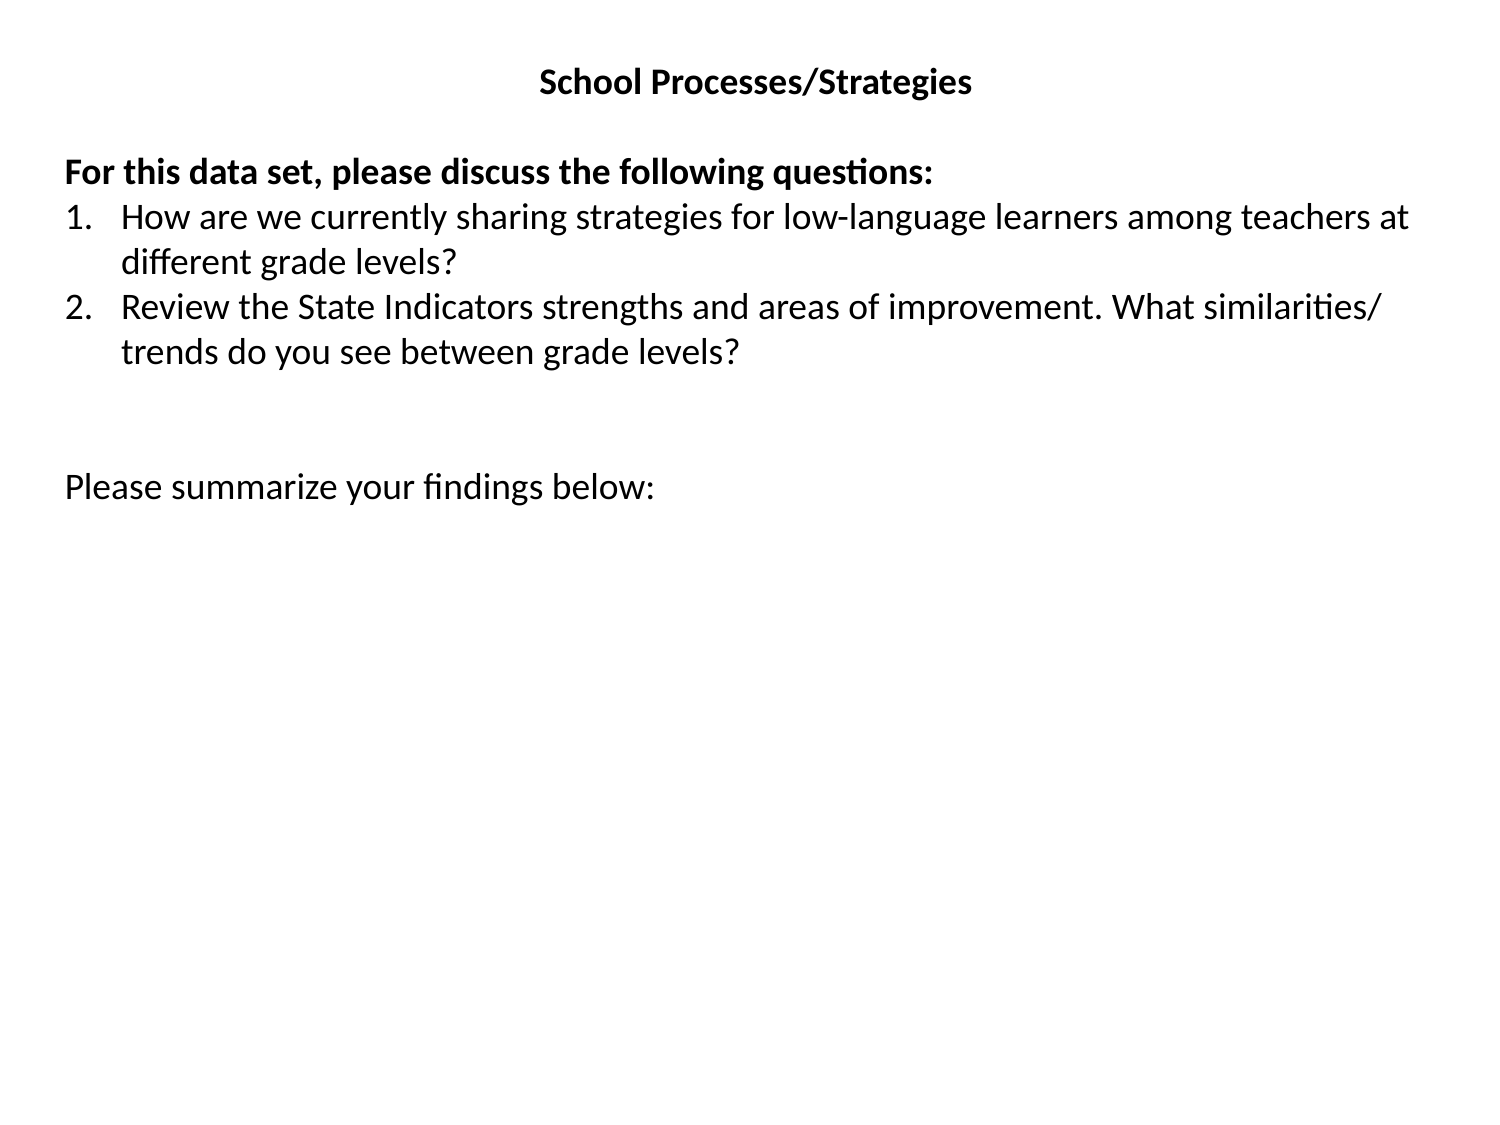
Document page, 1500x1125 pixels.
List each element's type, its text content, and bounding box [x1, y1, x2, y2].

text_box School Processes/Strategies For this data set, please discuss the following questions: How are we currently sharing strategies for low-language learners among teachers at different grade levels? Review the State Indicators strengths and areas of improvement. What similarities/ trends do you see between grade levels? Please summarize your findings below: [49, 49, 1463, 515]
